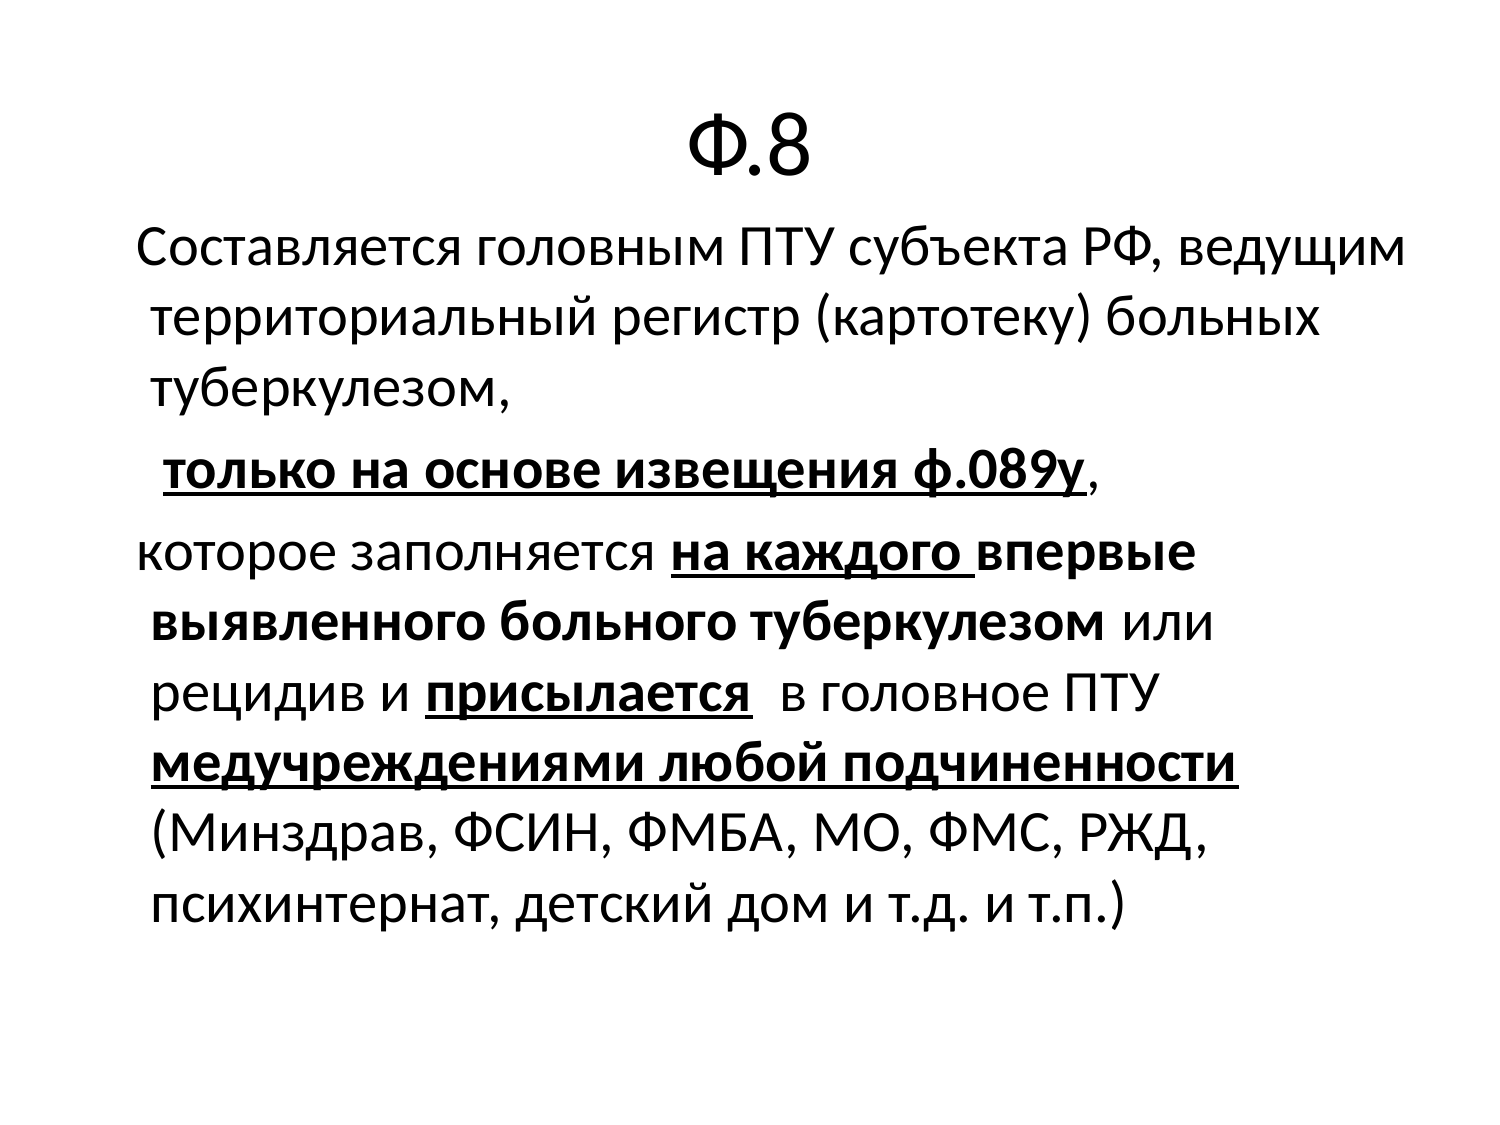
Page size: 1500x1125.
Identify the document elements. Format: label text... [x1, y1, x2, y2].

title Ф.8 [74, 44, 1426, 233]
list Составляется головным ПТУ субъекта РФ, ведущим территориальный регистр (картотеку) больных туберкулезом, только на основе извещения ф.089у, которое заполняется на каждого впервые выявленного больного туберкулезом или рецидив и присылается в головное ПТУ медучреждениями любой подчиненности (Минздрав, ФСИН, ФМБА, МО, ФМС, РЖД, психинтернат, детский дом и т.д. и т.п.) [81, 198, 1433, 942]
